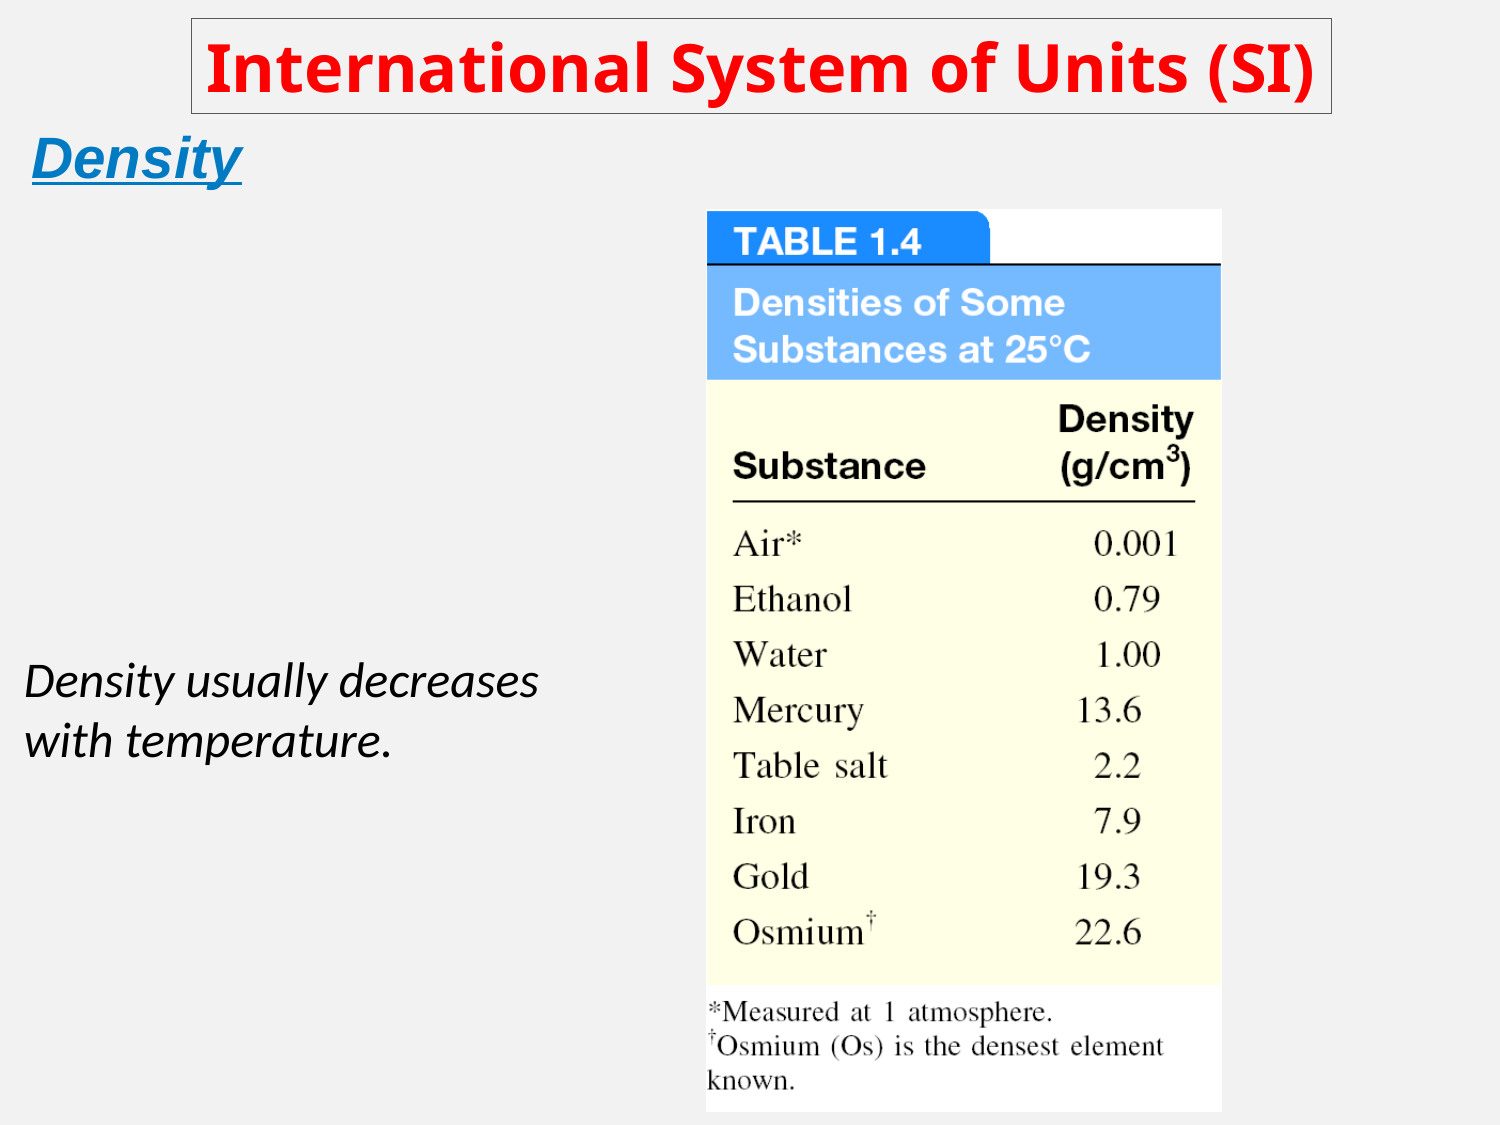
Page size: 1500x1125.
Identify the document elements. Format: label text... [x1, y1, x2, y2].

picture [706, 209, 1223, 1112]
text_box International System of Units (SI) [191, 18, 1332, 114]
text_box Density usually decreases with temperature. [9, 640, 568, 776]
text_box Density [16, 113, 258, 198]
